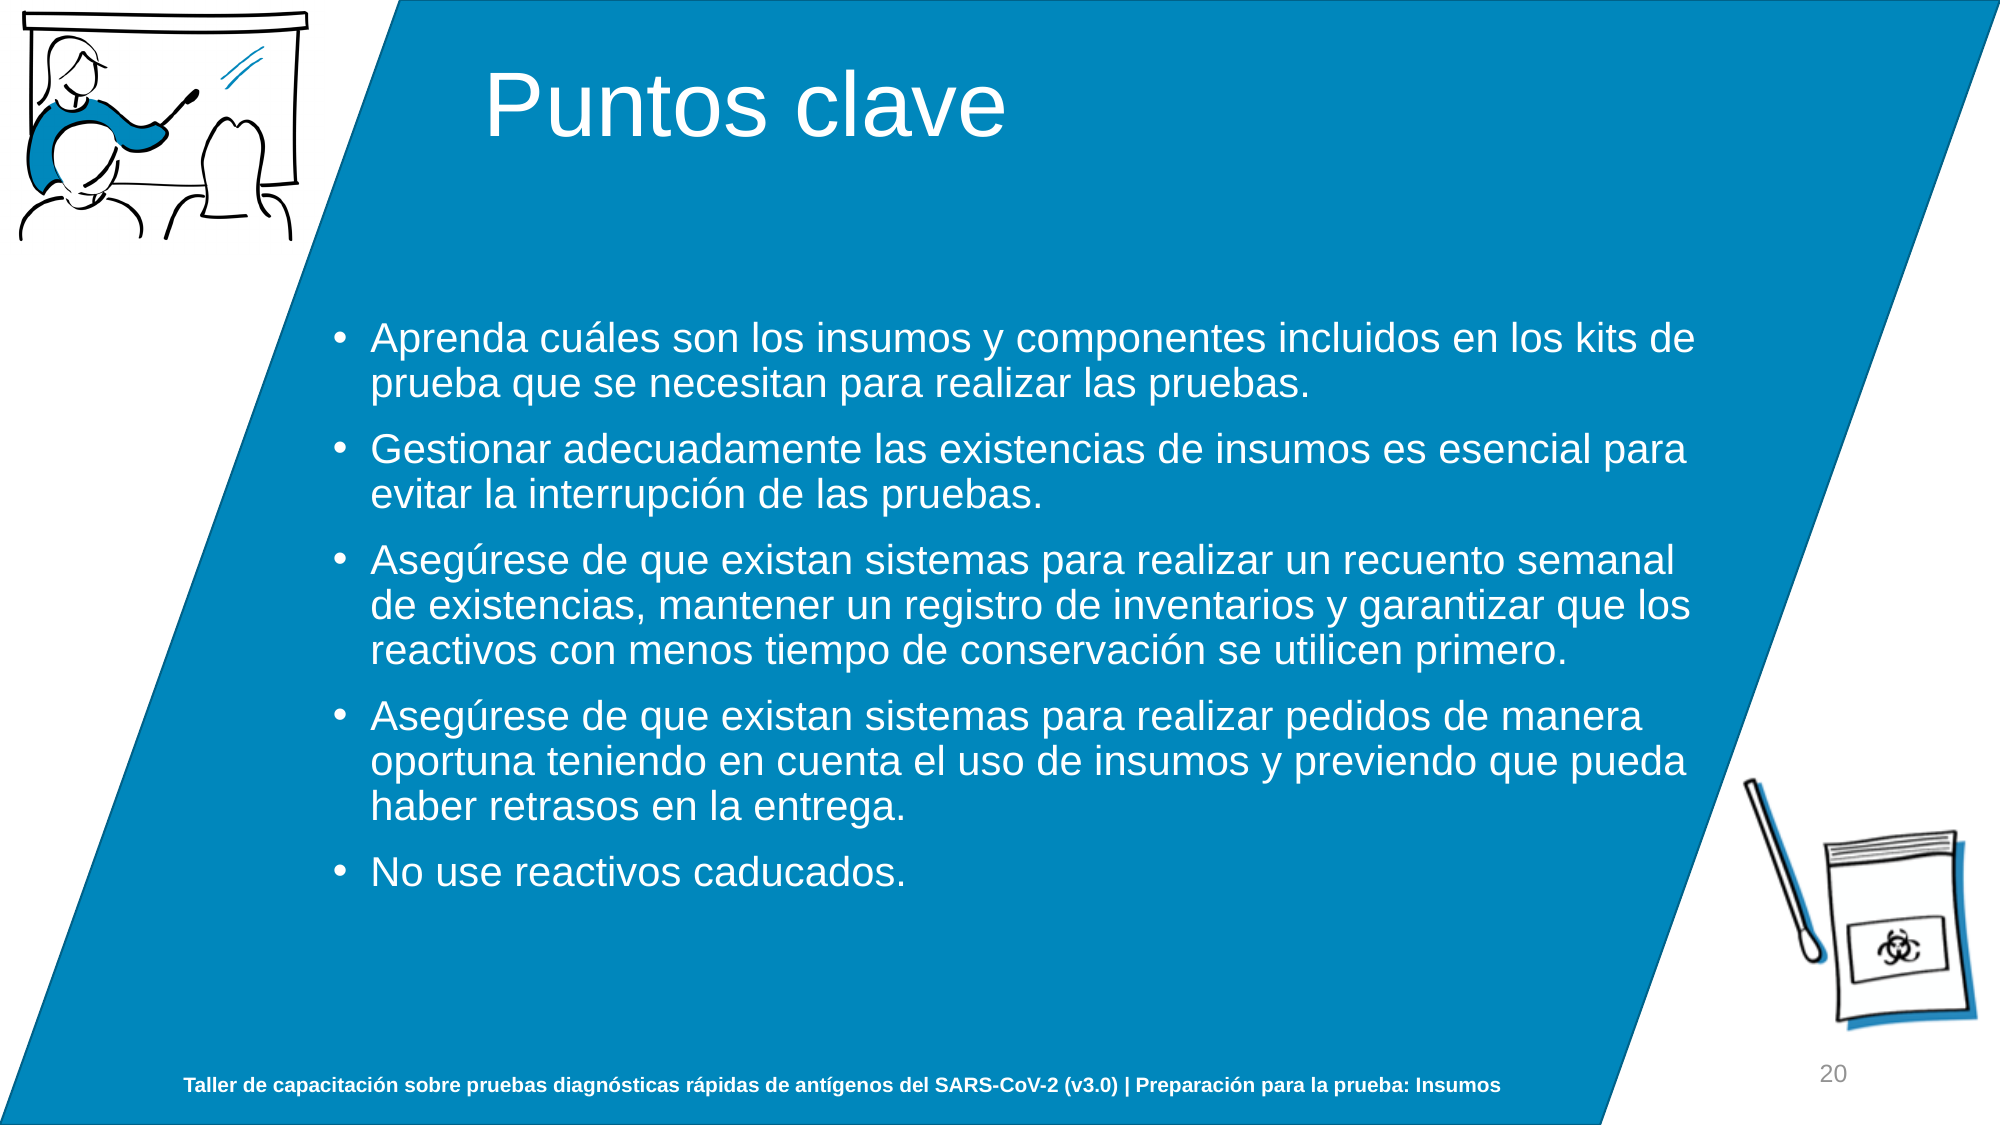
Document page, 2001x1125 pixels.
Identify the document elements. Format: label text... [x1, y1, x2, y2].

text_box Aprenda cuáles son los insumos y componentes incluidos en los kits de prueba que se necesitan para realizar las pruebas. Gestionar adecuadamente las existencias de insumos es esencial para evitar la interrupción de las pruebas. Asegúrese de que existan sistemas para realizar un recuento semanal de existencias, mantener un registro de inventarios y garantizar que los reactivos con menos tiempo de conservación se utilicen primero. Asegúrese de que existan sistemas para realizar pedidos de manera oportuna teniendo en cuenta el uso de insumos y previendo que pueda haber retrasos en la entrega. No use reactivos caducados. [317, 309, 1734, 1038]
slide_number 20 [1609, 1042, 1863, 1103]
text_box Puntos clave [468, 49, 1236, 205]
footer Taller de capacitación sobre pruebas diagnósticas rápidas de antígenos del SARS-CoV-2 (v3.0) | Preparación para la prueba: Insumos [137, 1042, 1553, 1125]
text_box [0, 0, 2000, 1125]
picture [0, 0, 325, 255]
picture [1733, 772, 2000, 1043]
